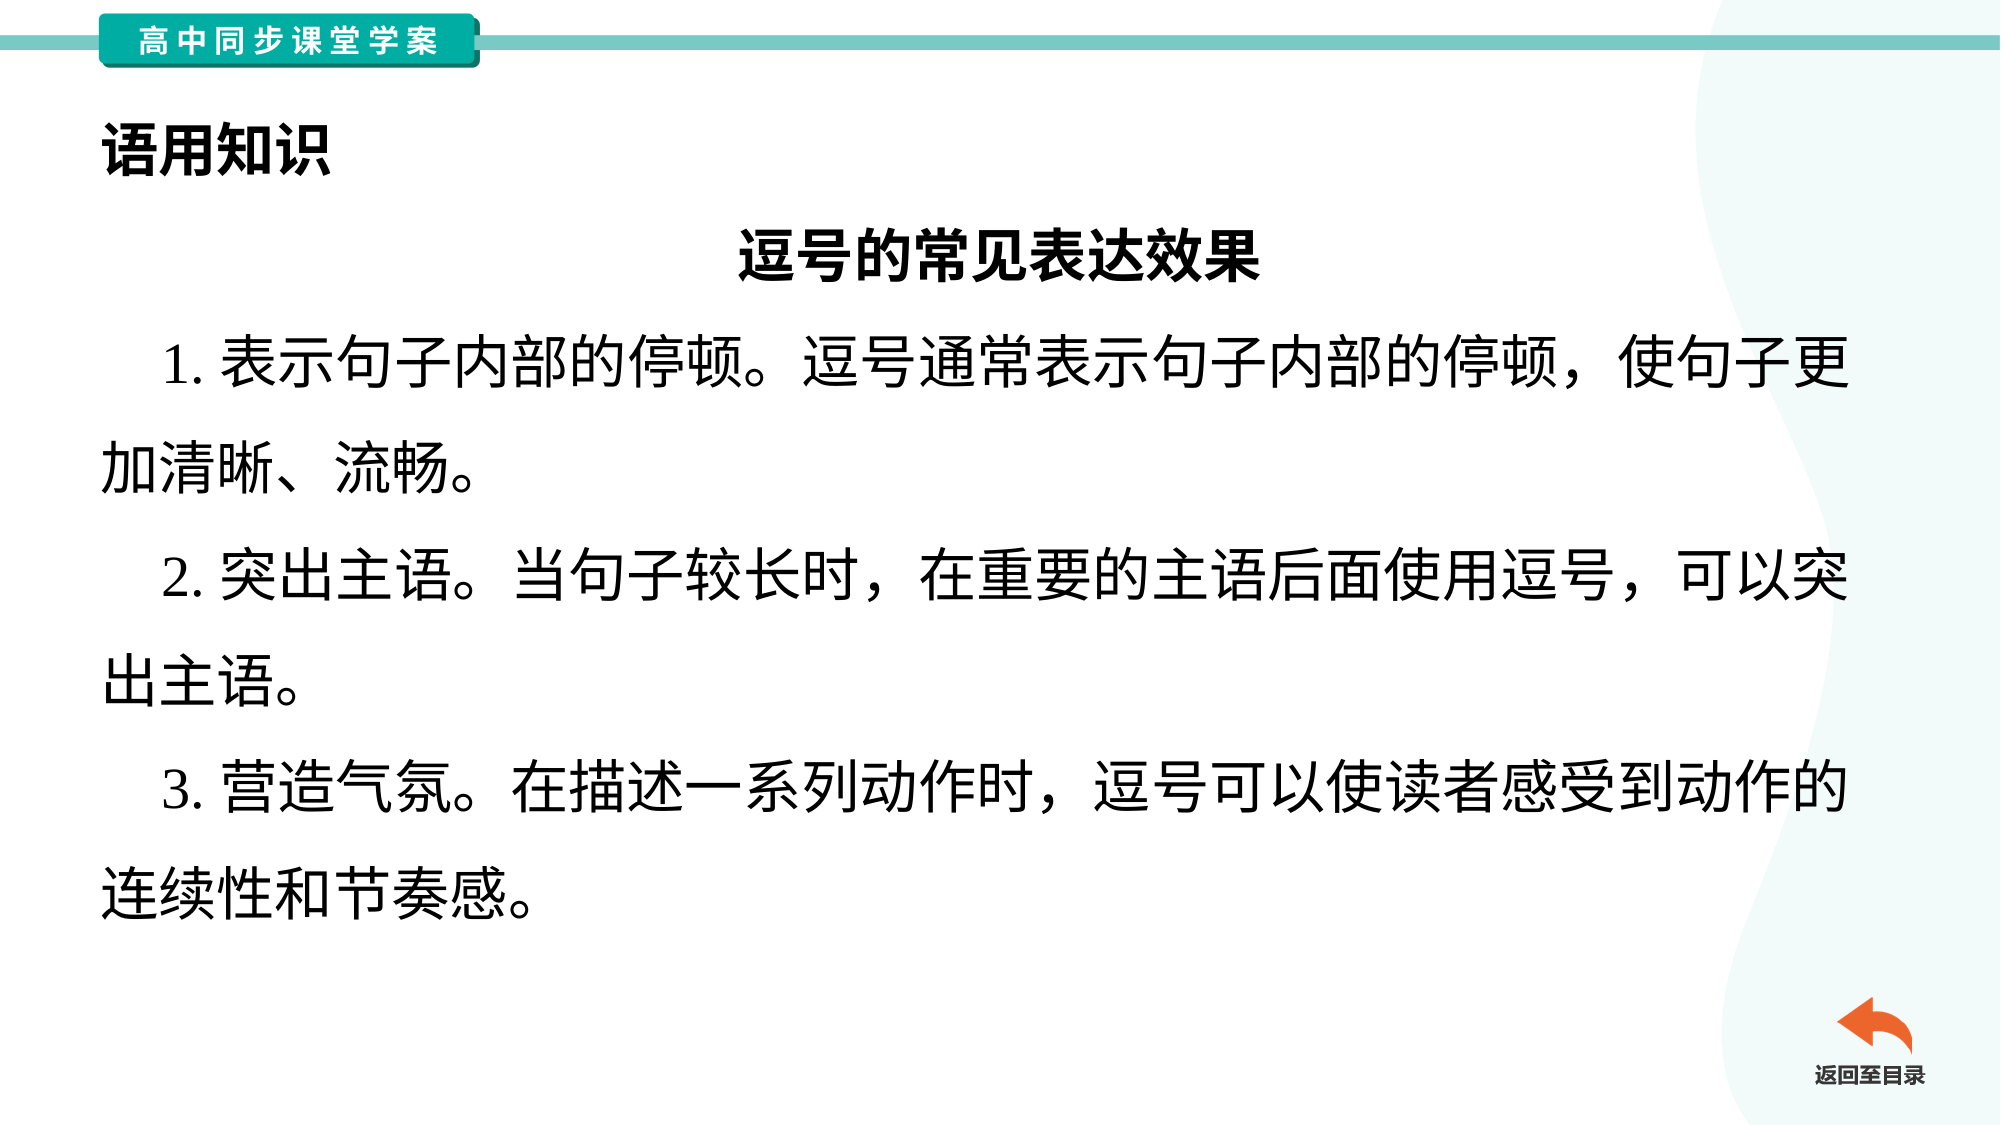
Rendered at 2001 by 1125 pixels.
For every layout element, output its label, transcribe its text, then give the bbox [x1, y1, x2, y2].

text_box 语用知识 逗号的常见表达效果 1.表示句子内部的停顿。逗号通常表示句子内部的停顿，使句子更 加清晰、流畅。 2.突出主语。当句子较长时，在重要的主语后面使用逗号，可以突 出主语。 3.营造气氛。在描述一系列动作时，逗号可以使读者感受到动作的 连续性和节奏感。 [100, 76, 1899, 927]
picture [0, 0, 2000, 1125]
